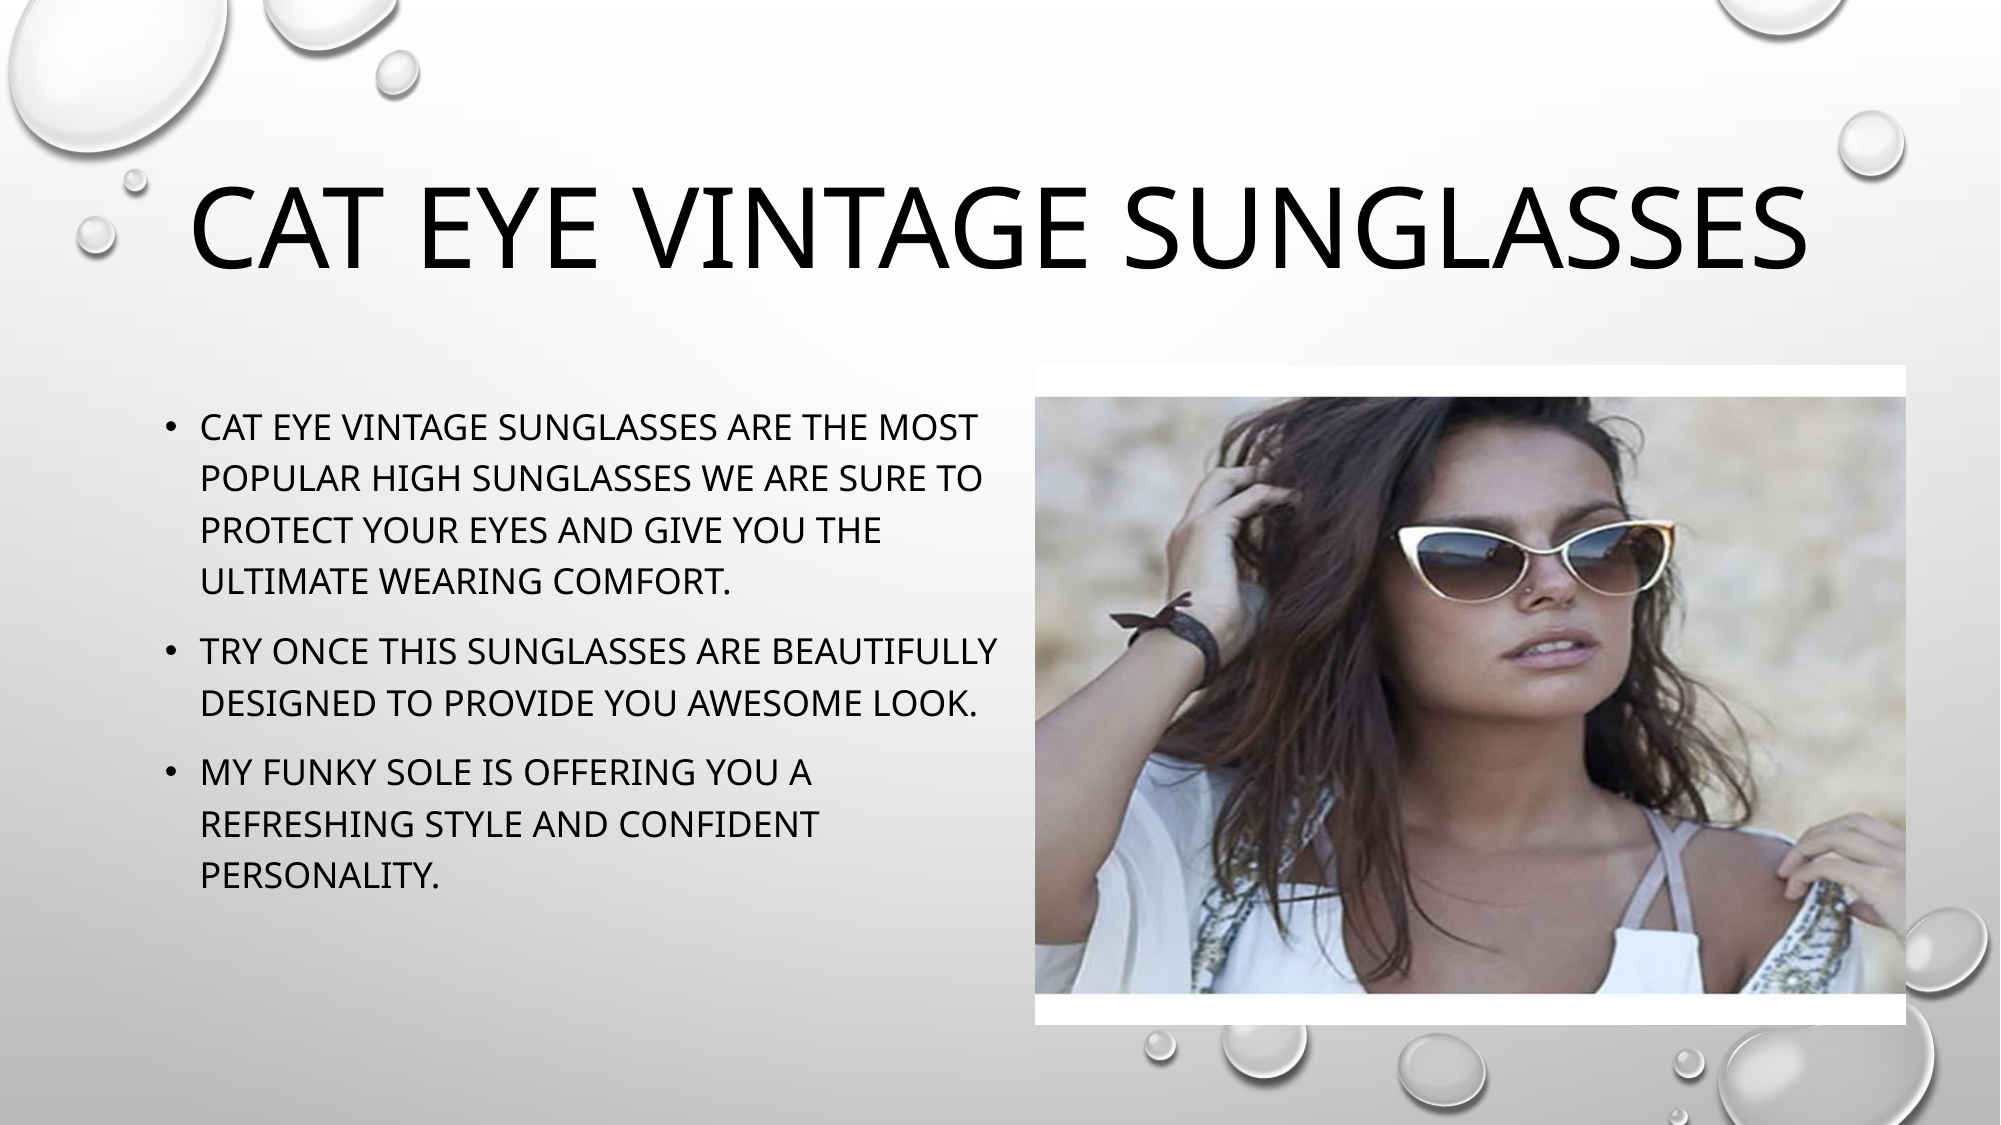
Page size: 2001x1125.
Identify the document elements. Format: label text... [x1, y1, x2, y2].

picture [0, 0, 2000, 1125]
title Cat Eye Vintage Sunglasses [149, 101, 1851, 364]
list Cat eye vintage sunglasses are the most popular high sunglasses we are sure to protect your eyes and give you the ultimate wearing comfort. Try once this sunglasses are beautifully designed to provide you awesome look. My funky sole is offering you a refreshing style and confident personality. [149, 388, 1019, 950]
